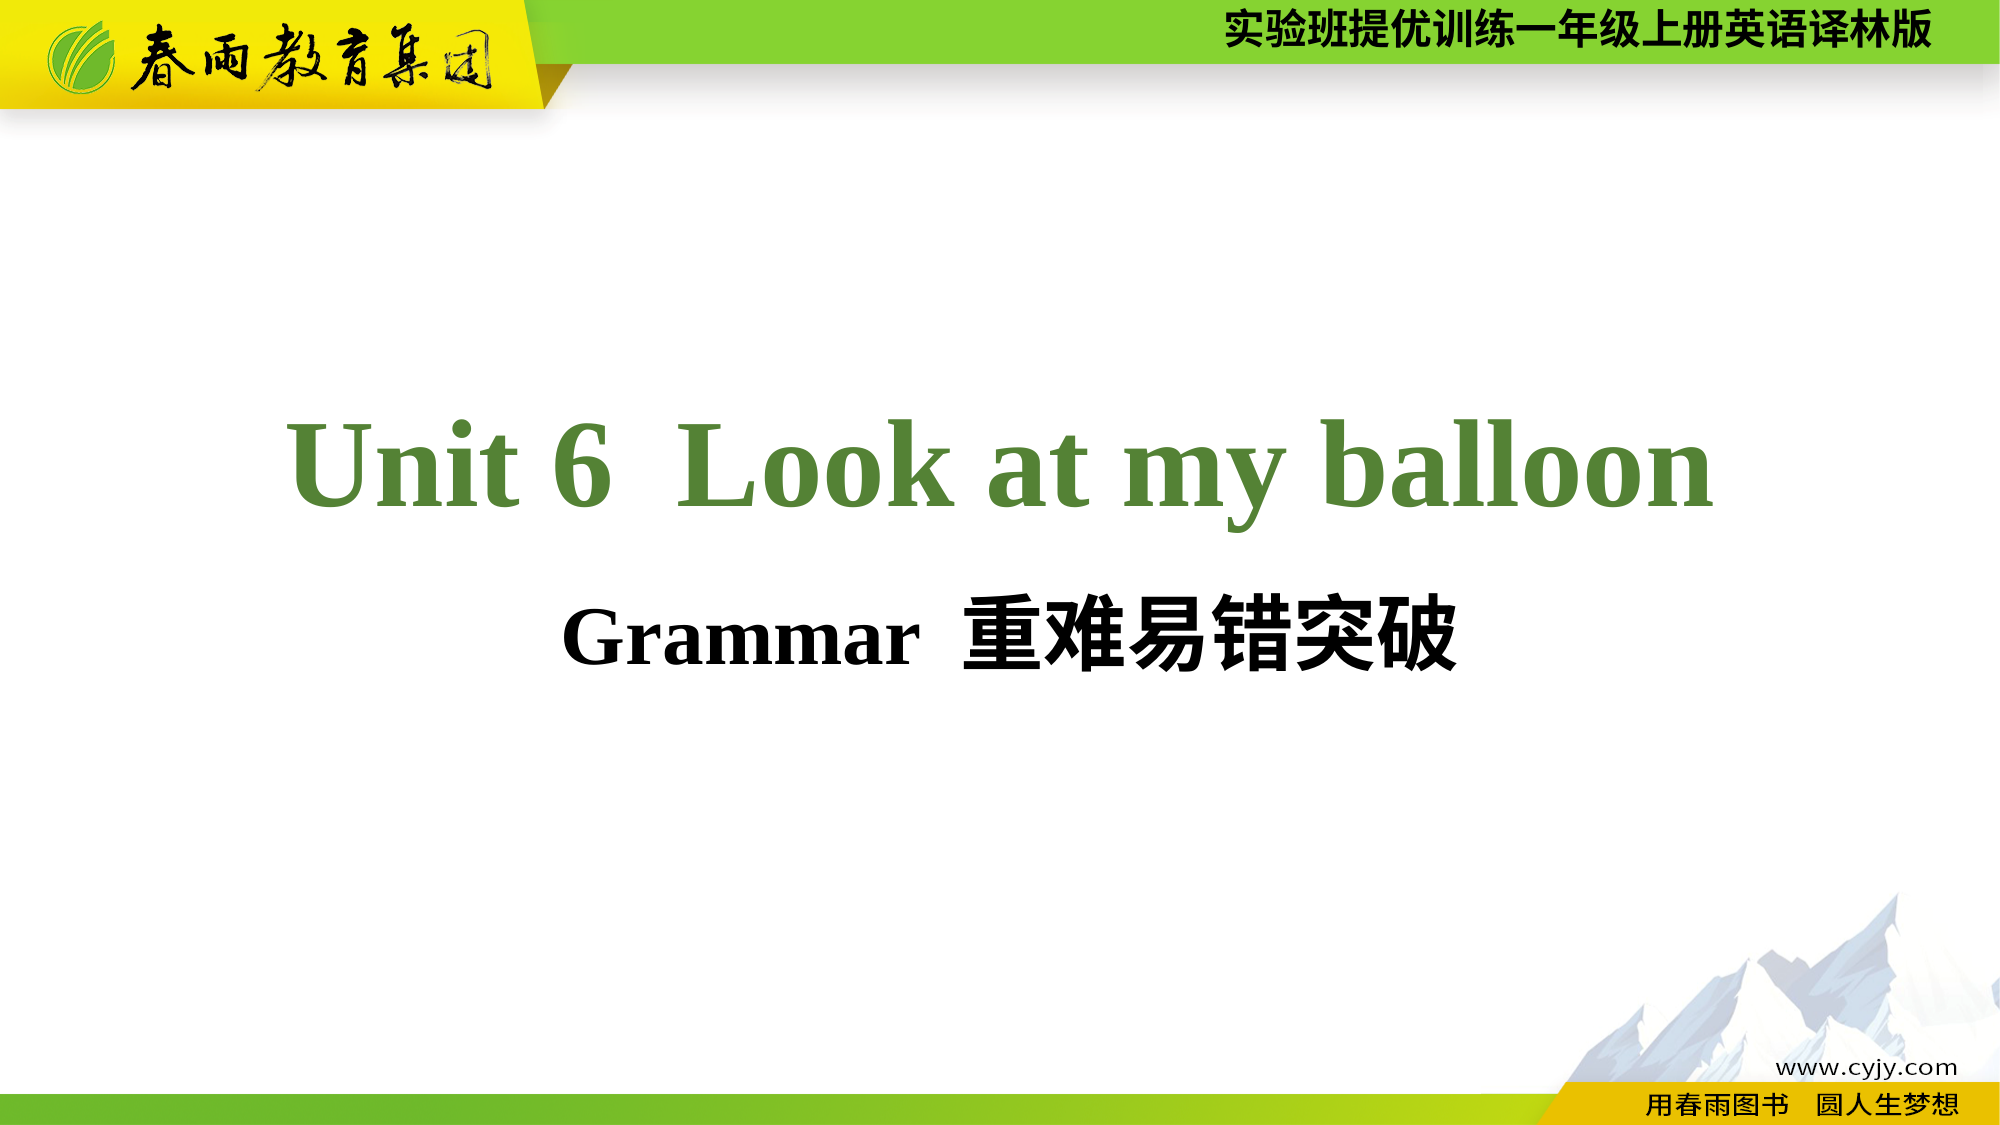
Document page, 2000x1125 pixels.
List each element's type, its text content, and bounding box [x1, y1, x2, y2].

picture [0, 0, 2000, 298]
picture [0, 689, 2000, 1125]
text_box Unit 6 Look at my balloon Grammar 重难易错突破 [0, 298, 2000, 689]
